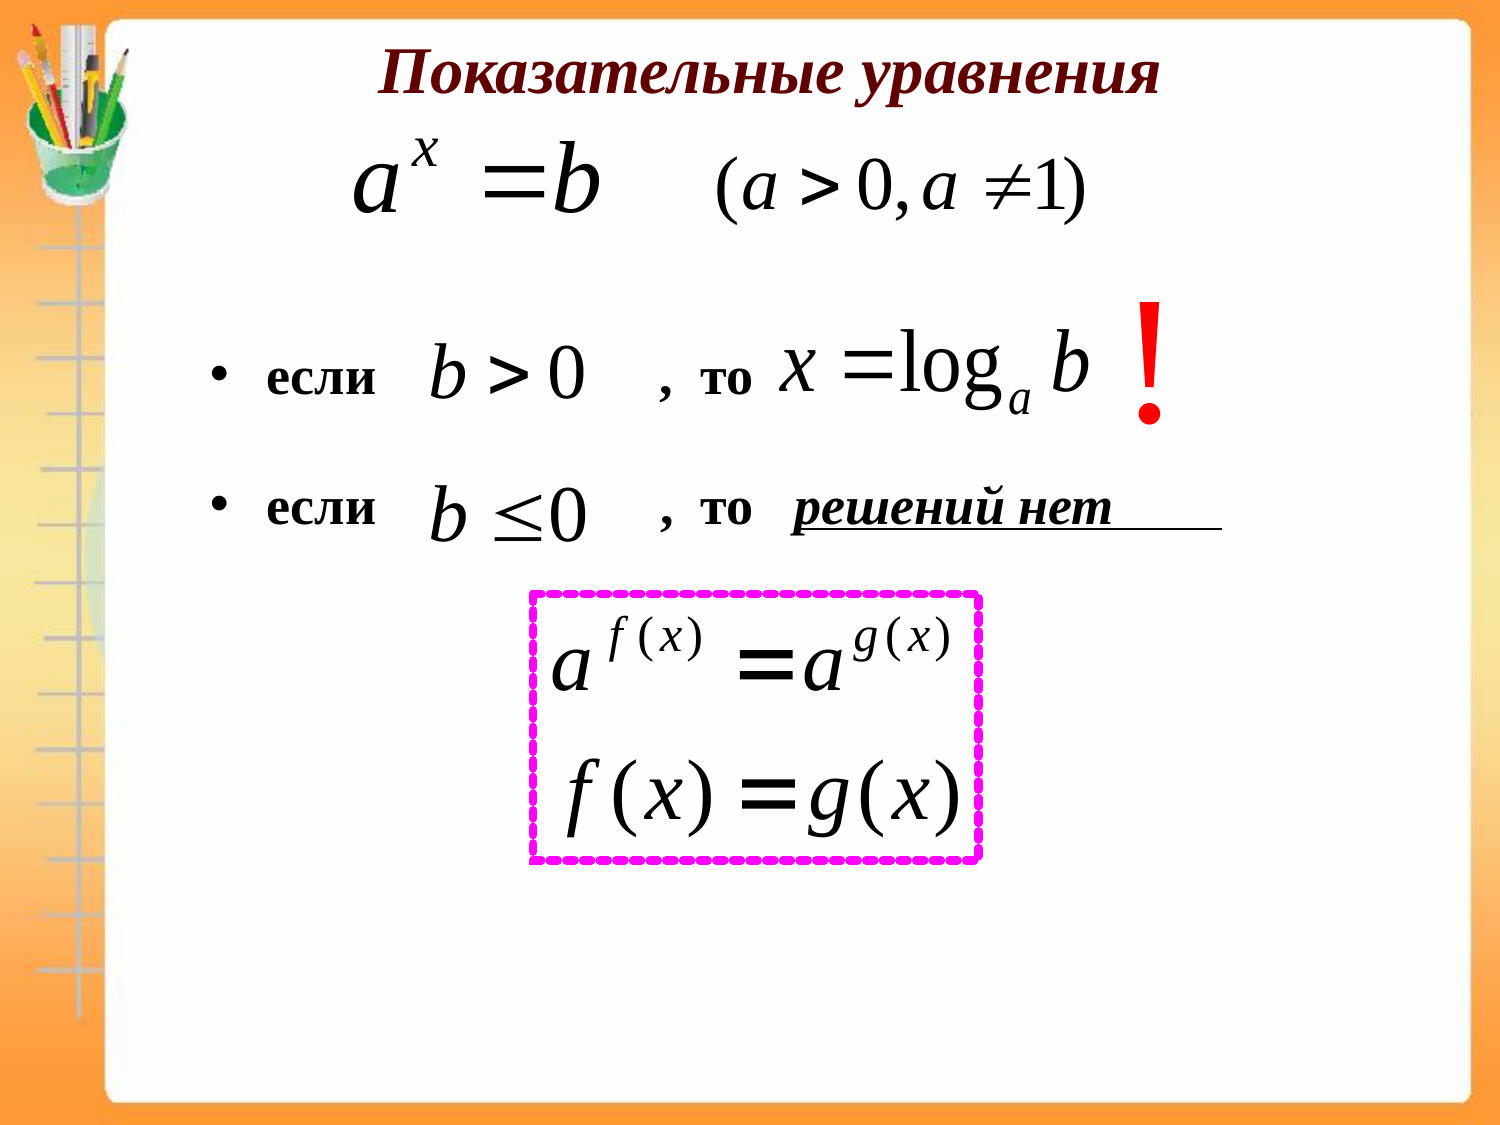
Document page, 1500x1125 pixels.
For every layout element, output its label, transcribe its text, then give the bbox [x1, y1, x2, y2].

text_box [703, 139, 1103, 242]
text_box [418, 326, 598, 419]
picture [0, 0, 1500, 1125]
list если , то если , то решений нет [194, 136, 1247, 622]
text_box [537, 597, 975, 857]
text_box Показательные уравнения [363, 19, 1195, 114]
text_box ! [1104, 231, 1196, 467]
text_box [418, 467, 601, 562]
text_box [336, 101, 618, 239]
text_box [764, 302, 1105, 437]
